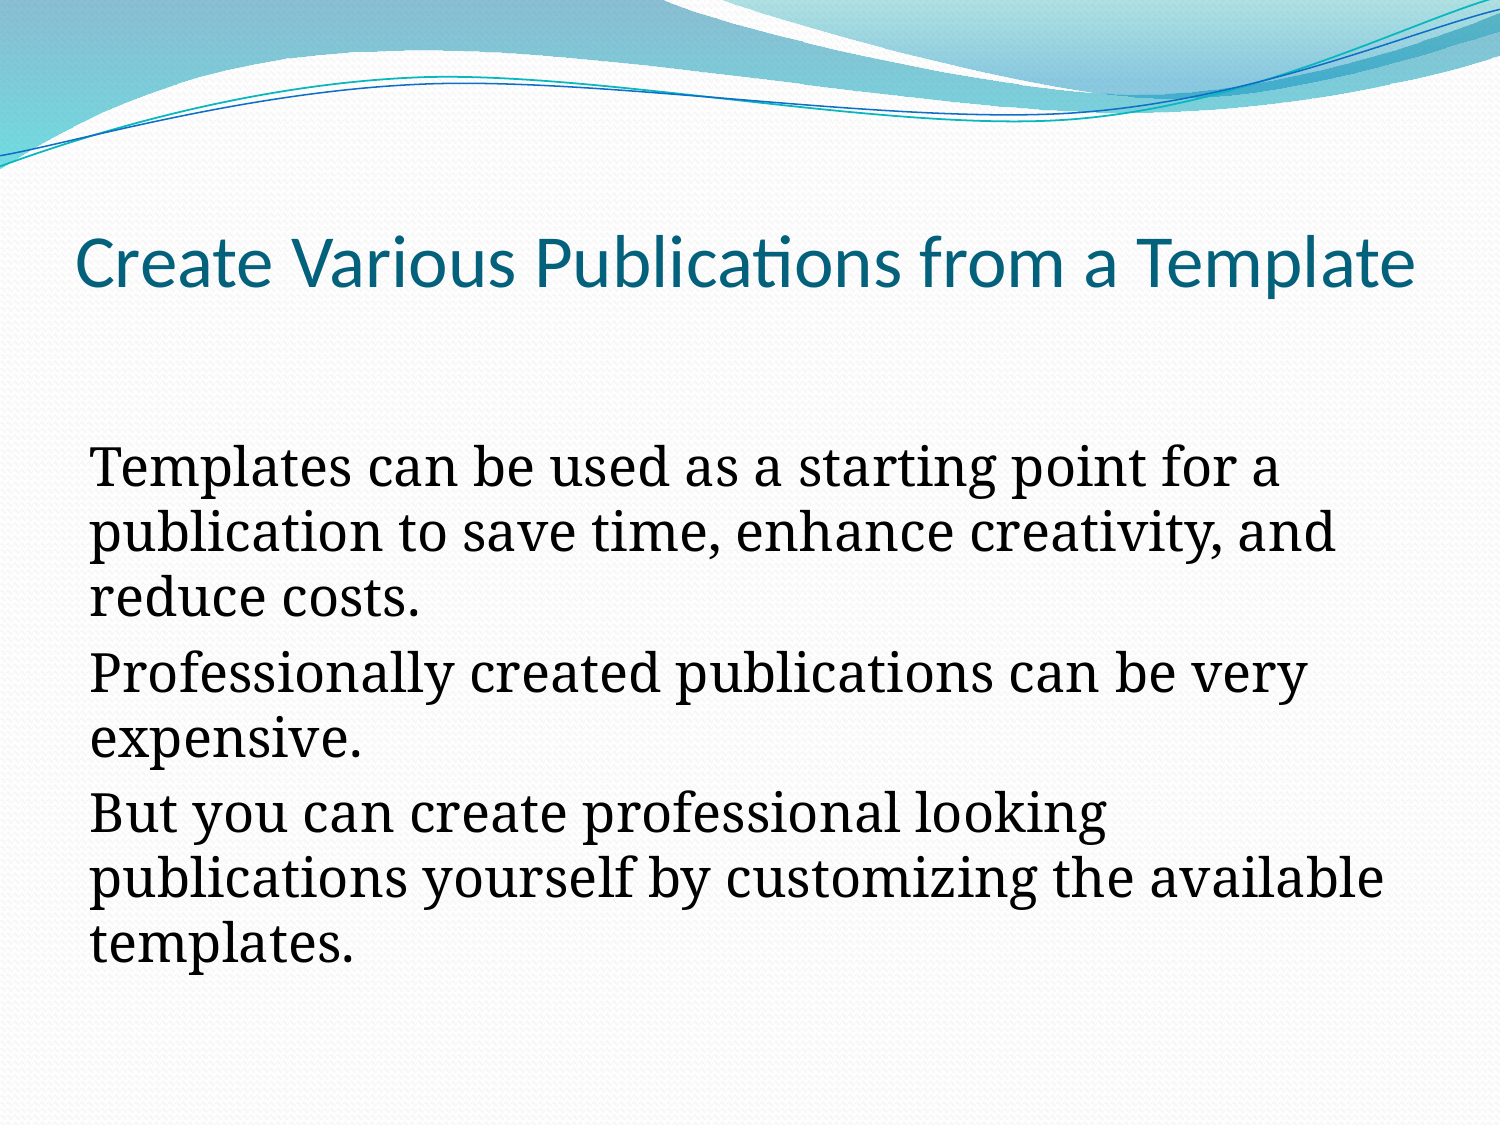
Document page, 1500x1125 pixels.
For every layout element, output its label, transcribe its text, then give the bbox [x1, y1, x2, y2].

list Templates can be used as a starting point for a publication to save time, enhance creativity, and reduce costs. Professionally created publications can be very expensive. But you can create professional looking publications yourself by customizing the available templates. [75, 425, 1425, 983]
title Create Various Publications from a Template [75, 115, 1425, 303]
